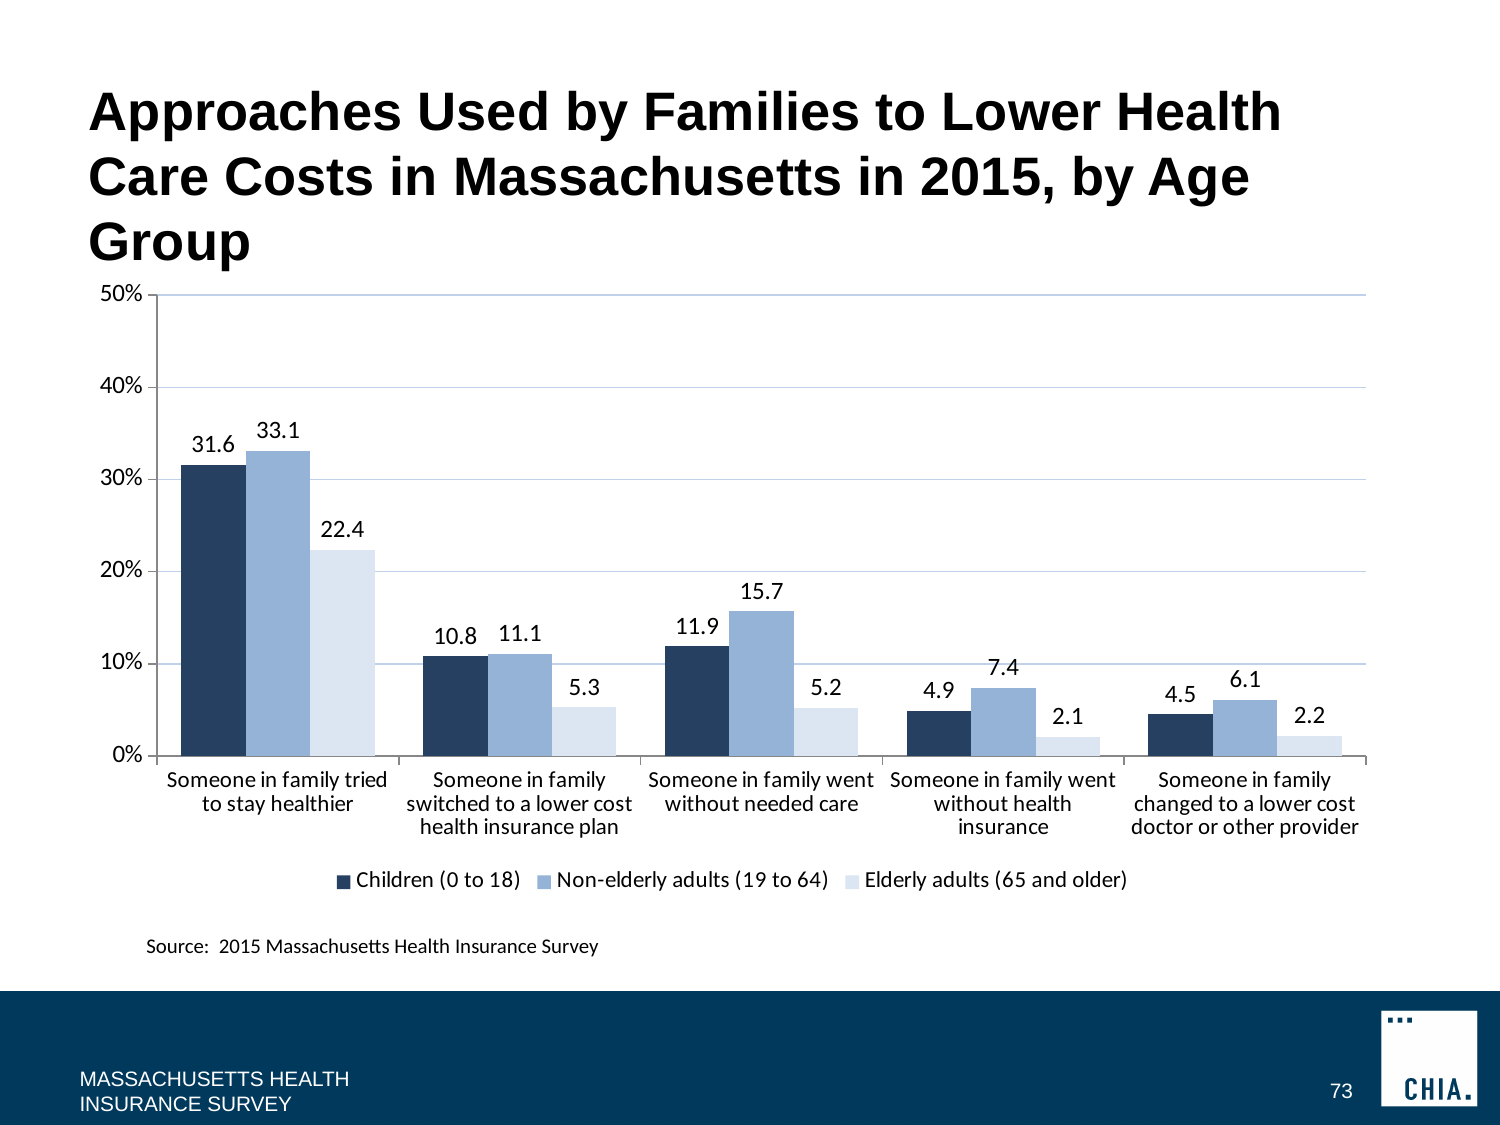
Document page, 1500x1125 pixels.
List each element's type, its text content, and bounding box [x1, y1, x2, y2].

chart [73, 269, 1393, 901]
text_box Source: 2015 Massachusetts Health Insurance Survey [131, 910, 1142, 965]
footer MASSACHUSETTS HEALTH INSURANCE SURVEY [64, 1060, 430, 1121]
title Approaches Used by Families to Lower Health Care Costs in Massachusetts in 2015, by Age Group [73, 120, 1393, 227]
slide_number 73 [1017, 1060, 1368, 1121]
picture [0, 991, 1500, 1125]
